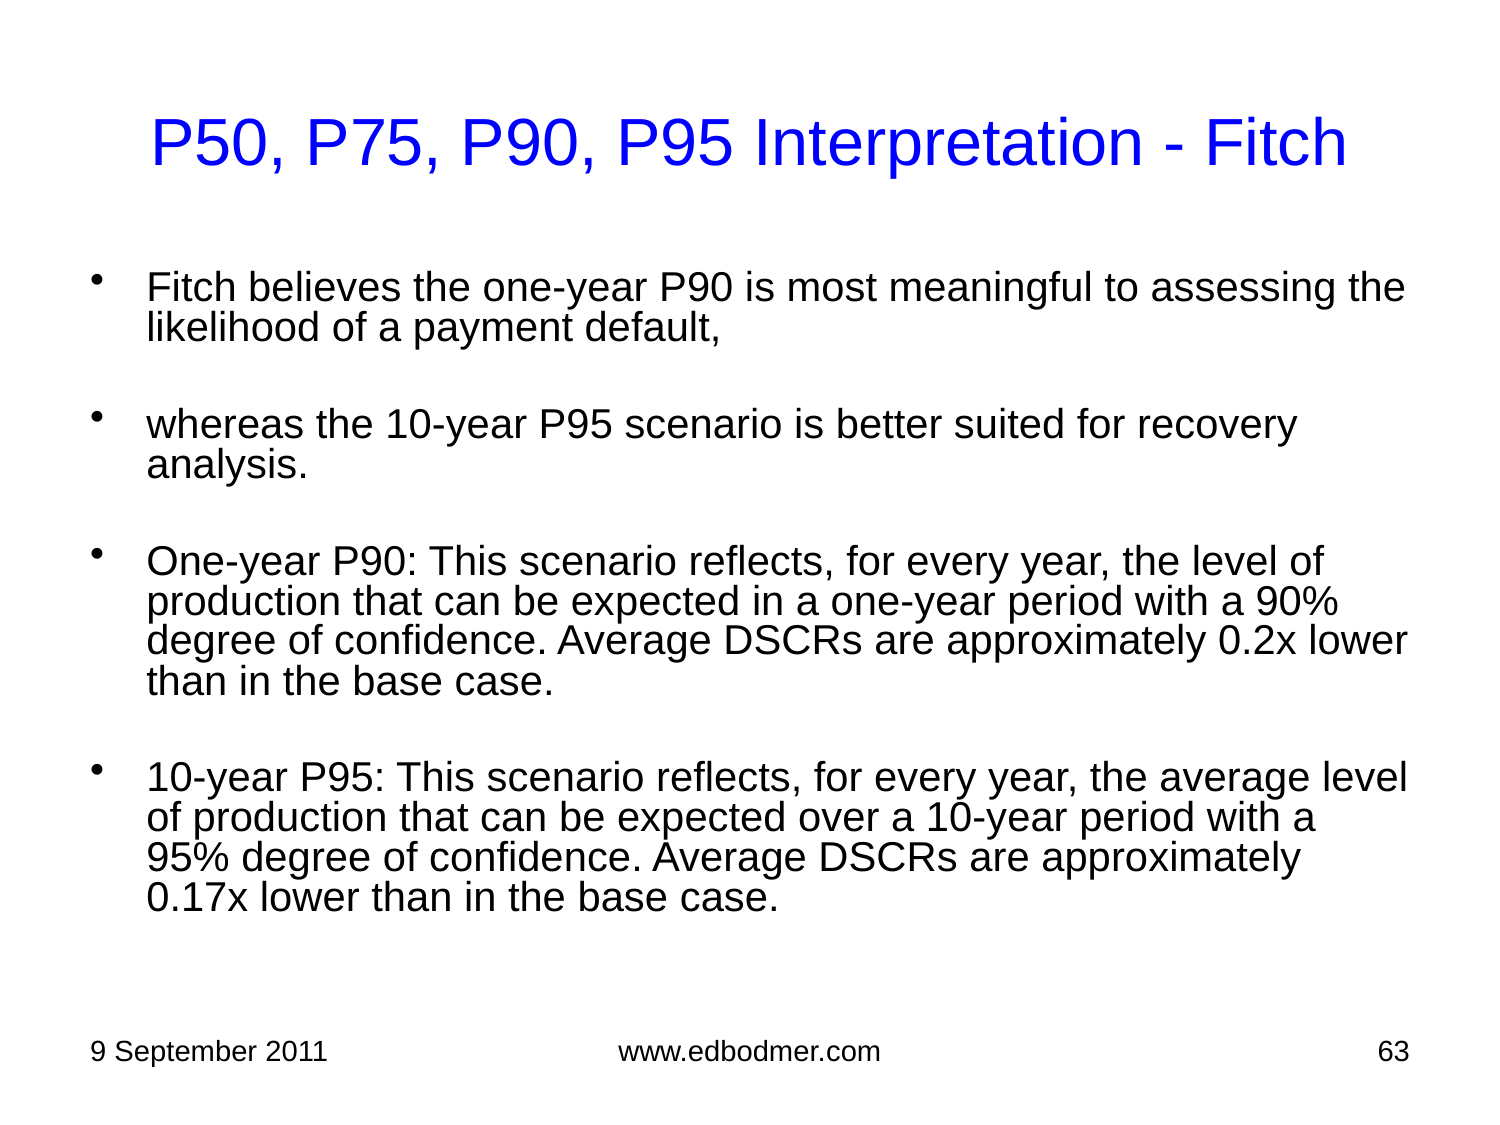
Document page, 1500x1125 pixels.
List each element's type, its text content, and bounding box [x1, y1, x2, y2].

slide_number 63 [1074, 1024, 1426, 1103]
footer www.edbodmer.com [512, 1024, 988, 1103]
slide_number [74, 1024, 426, 1103]
list Fitch believes the one-year P90 is most meaningful to assessing the likelihood of a payment default, whereas the 10-year P95 scenario is better suited for recovery analysis. One-year P90: This scenario reflects, for every year, the level of production that can be expected in a one-year period with a 90% degree of confidence. Average DSCRs are approximately 0.2x lower than in the base case. 10-year P95: This scenario reflects, for every year, the average level of production that can be expected over a 10-year period with a 95% degree of confidence. Average DSCRs are approximately 0.17x lower than in the base case. [74, 262, 1426, 1006]
title P50, P75, P90, P95 Interpretation - Fitch [74, 44, 1426, 233]
